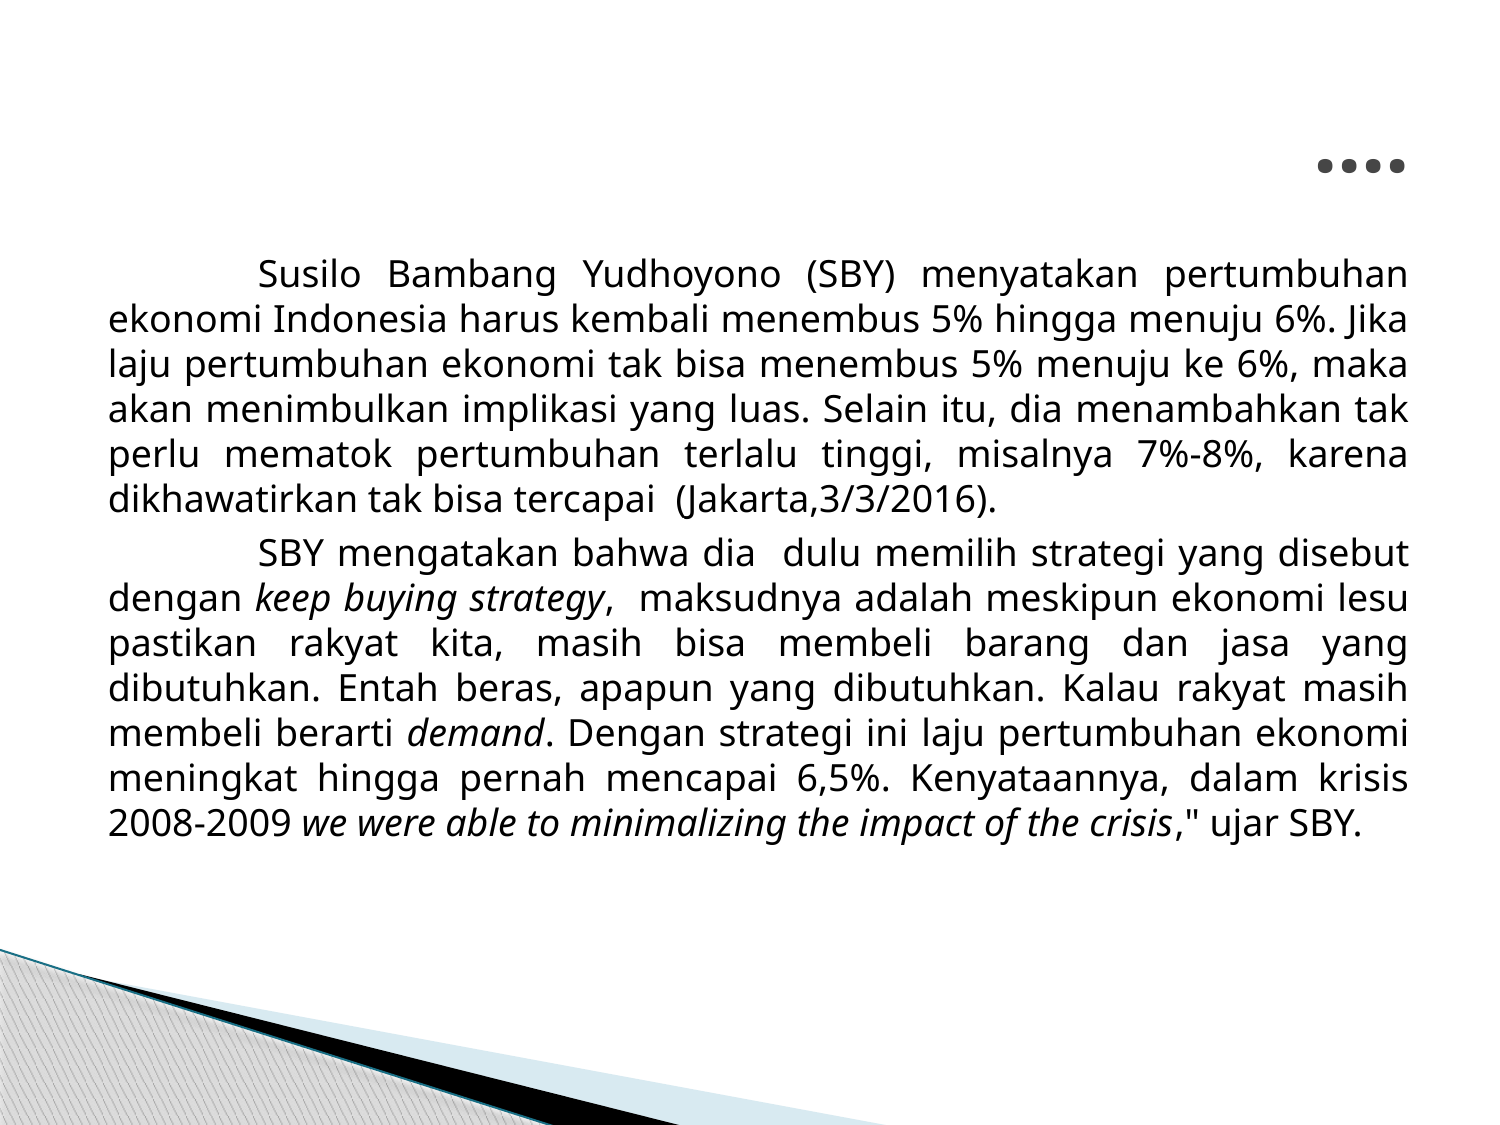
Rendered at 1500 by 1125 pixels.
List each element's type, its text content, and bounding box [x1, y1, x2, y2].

title .... [75, 45, 1425, 233]
list Susilo Bambang Yudhoyono (SBY) menyatakan pertumbuhan ekonomi Indonesia harus kembali menembus 5% hingga menuju 6%. Jika laju pertumbuhan ekonomi tak bisa menembus 5% menuju ke 6%, maka akan menimbulkan implikasi yang luas. Selain itu, dia menambahkan tak perlu mematok pertumbuhan terlalu tinggi, misalnya 7%-8%, karena dikhawatirkan tak bisa tercapai (Jakarta,3/3/2016). SBY mengatakan bahwa dia dulu memilih strategi yang disebut dengan keep buying strategy, maksudnya adalah meskipun ekonomi lesu pastikan rakyat kita, masih bisa membeli barang dan jasa yang dibutuhkan. Entah beras, apapun yang dibutuhkan. Kalau rakyat masih membeli berarti demand. Dengan strategi ini laju pertumbuhan ekonomi meningkat hingga pernah mencapai 6,5%. Kenyataannya, dalam krisis 2008-2009 we were able to minimalizing the impact of the crisis," ujar SBY. [75, 242, 1425, 986]
